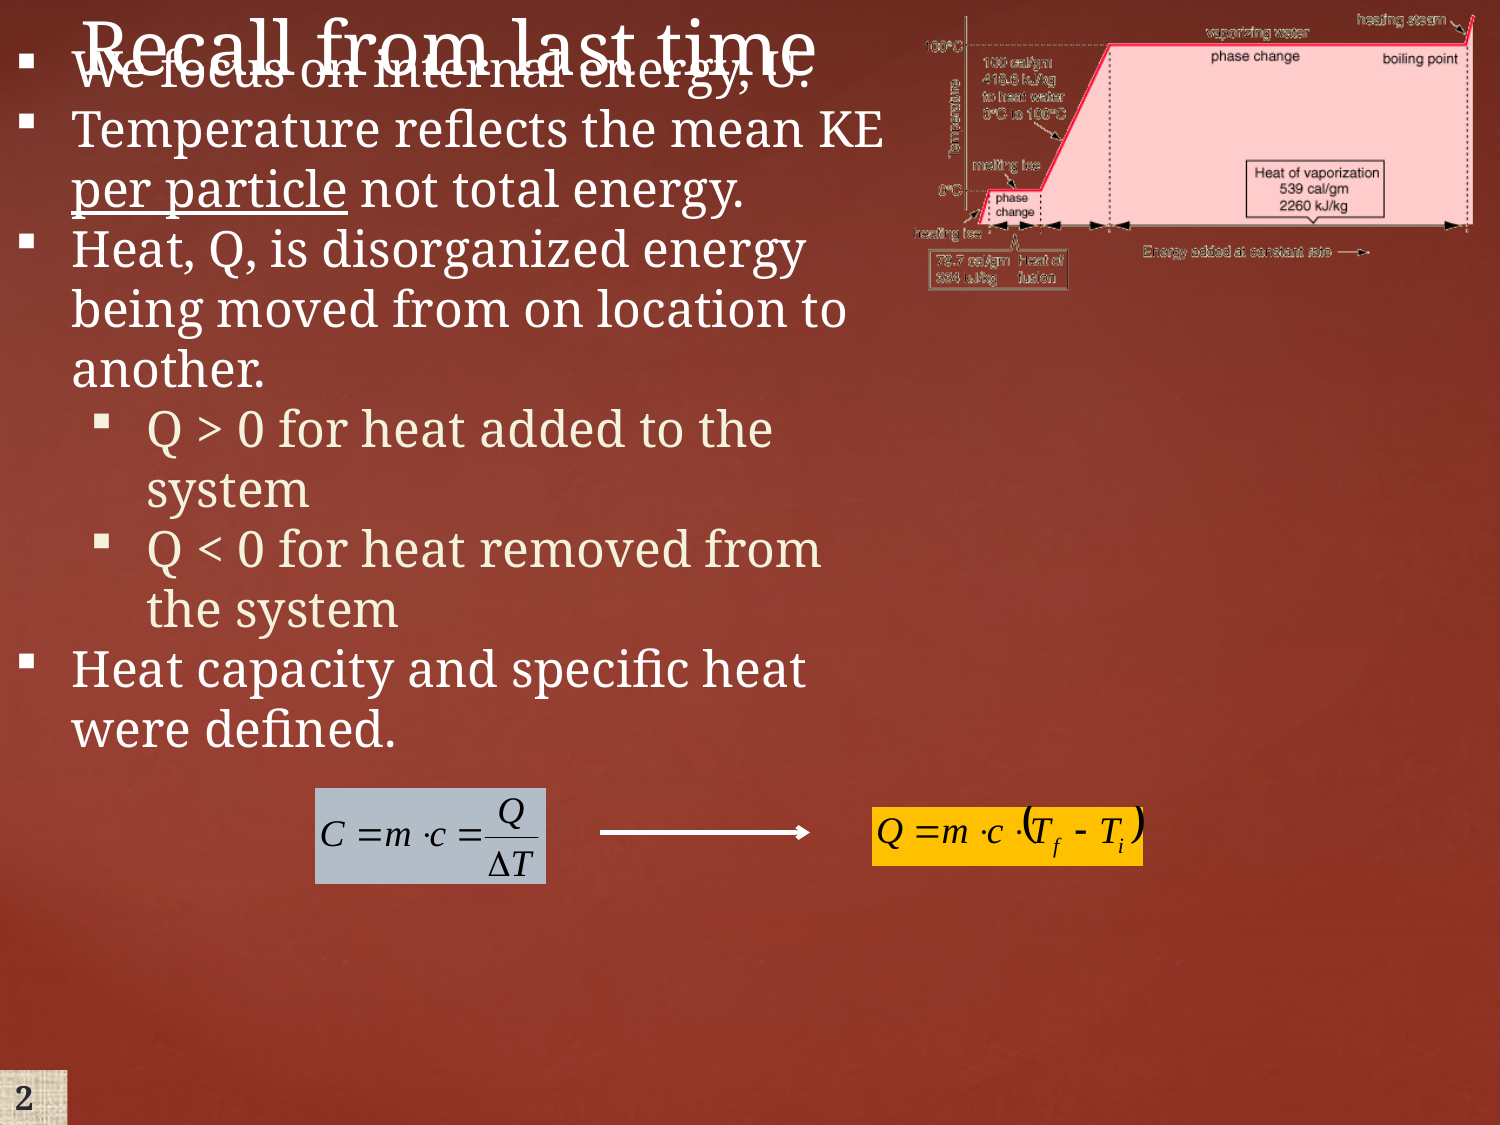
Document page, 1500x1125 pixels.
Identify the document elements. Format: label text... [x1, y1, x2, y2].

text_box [871, 805, 1144, 867]
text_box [314, 786, 547, 885]
text_box 2 [0, 1070, 68, 1125]
text_box We focus on internal energy, U. Temperature reflects the mean KE per particle not total energy. Heat, Q, is disorganized energy being moved from on location to another. Q > 0 for heat added to the system Q < 0 for heat removed from the system Heat capacity and specific heat were defined. [0, 134, 900, 765]
picture [899, 1, 1500, 303]
text_box Recall from last time [0, 0, 897, 98]
